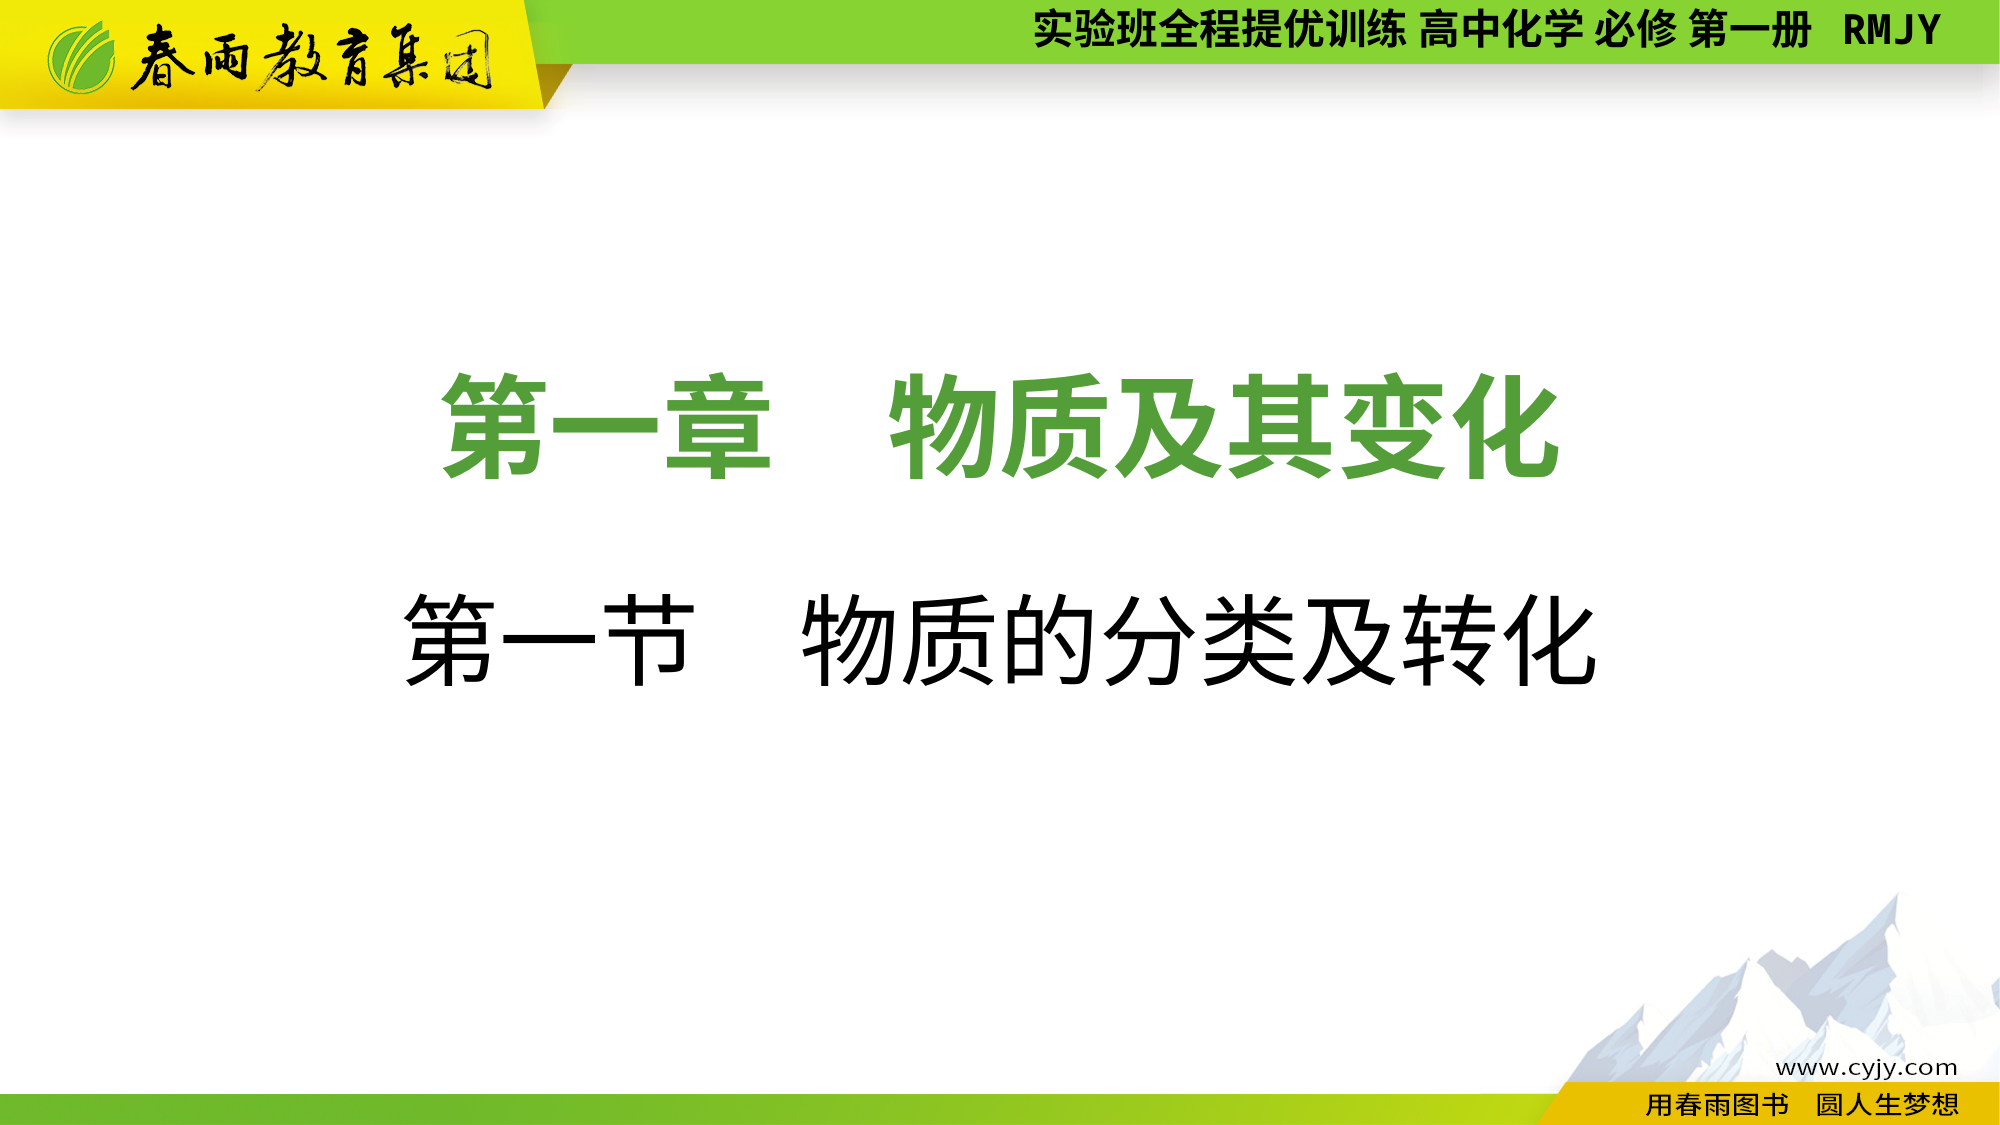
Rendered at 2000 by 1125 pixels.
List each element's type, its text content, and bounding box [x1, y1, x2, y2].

text_box 第一节 物质的分类及转化 [54, 511, 1946, 706]
picture [0, 0, 2000, 1125]
text_box 第一章 物质及其变化 [54, 282, 1946, 500]
